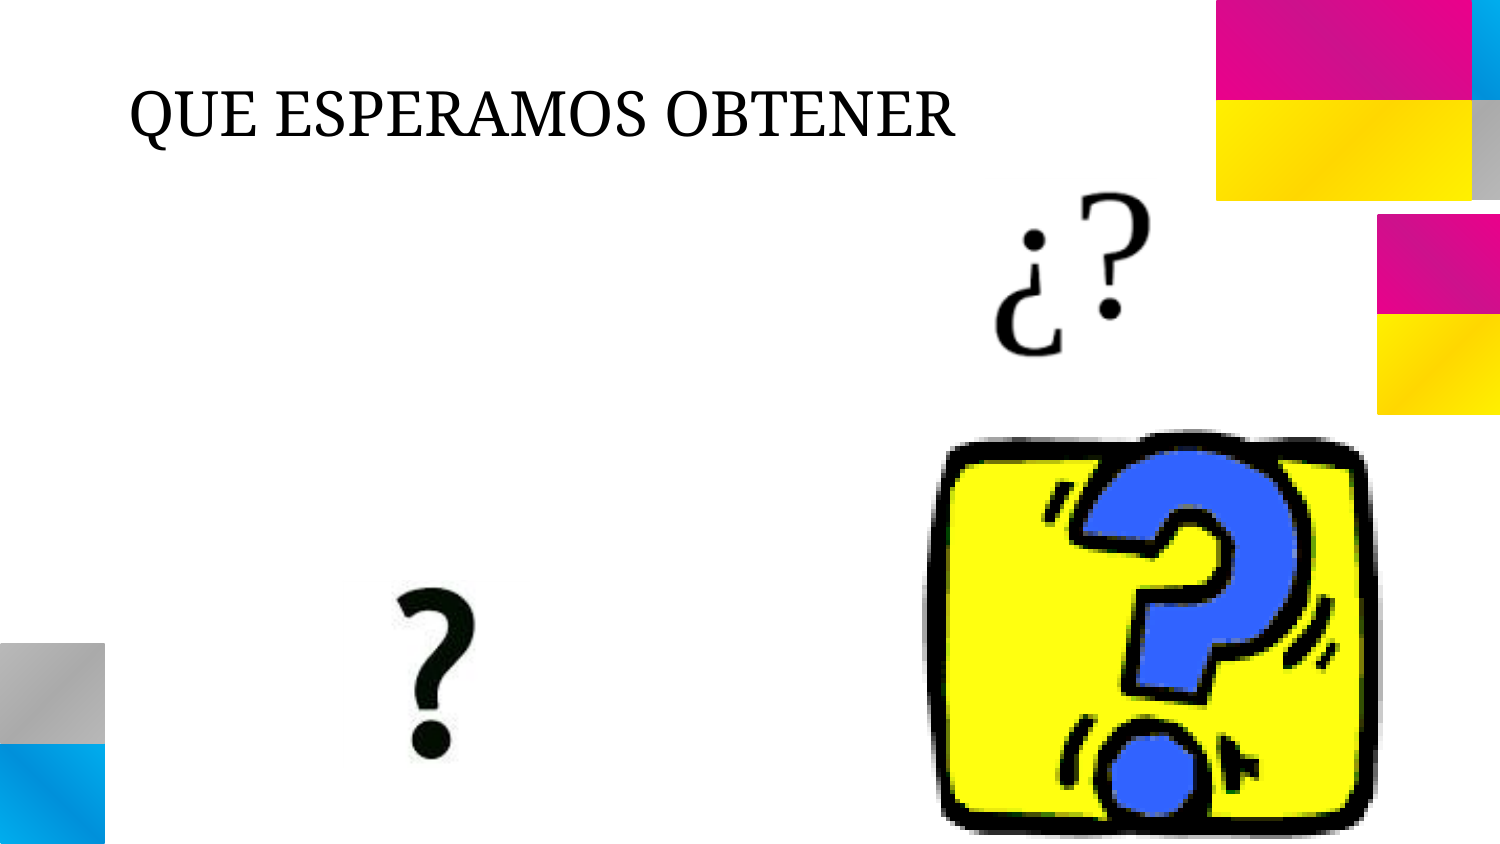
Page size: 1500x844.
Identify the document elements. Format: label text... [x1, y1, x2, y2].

text_box ¿QUE ESPERAMOS OBTENER ? [75, 33, 1339, 164]
picture [985, 176, 1157, 365]
picture [341, 580, 530, 769]
picture [913, 429, 1383, 844]
text_box AYUDAR A LOS NECESITADOS QUE ESTÉ AYUDANDO ESTA ONG [74, 196, 1022, 793]
